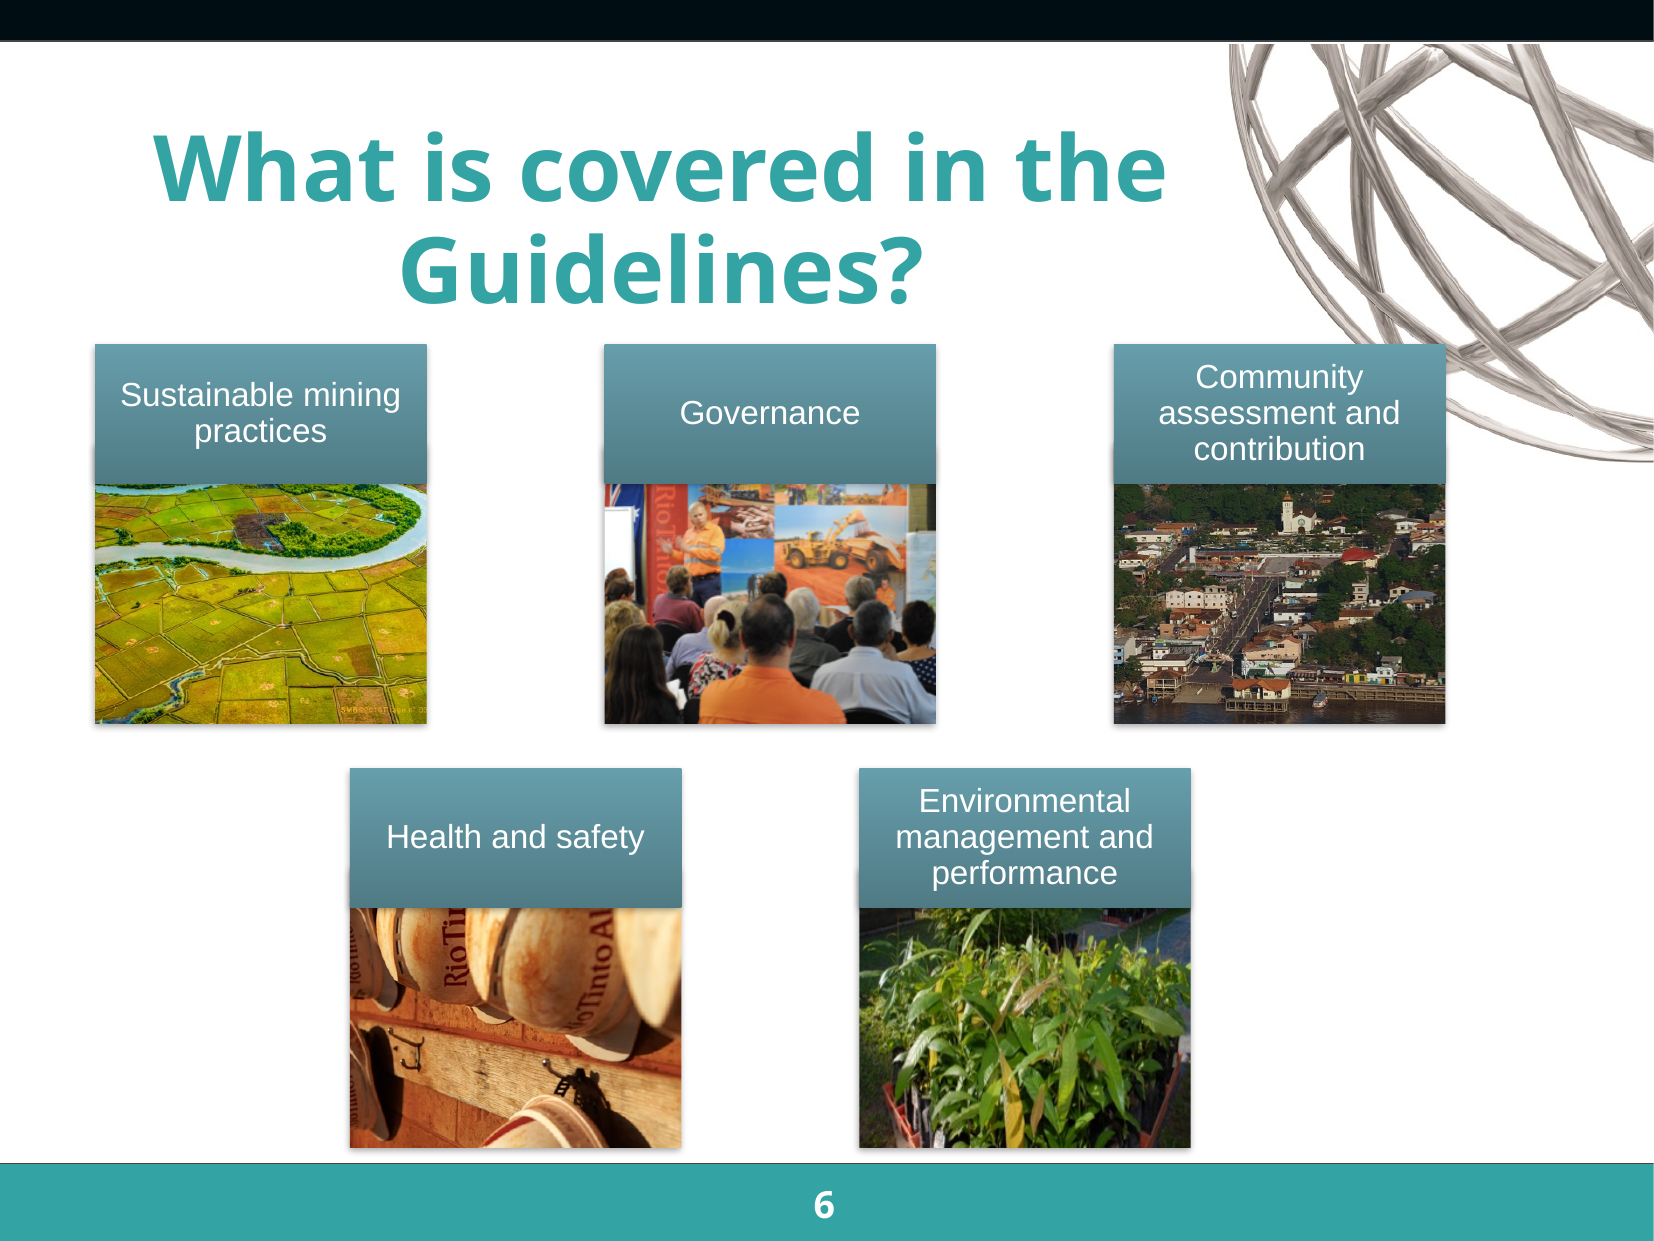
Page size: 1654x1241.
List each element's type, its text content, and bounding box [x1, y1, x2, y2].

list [32, 333, 1622, 1159]
picture [1181, 44, 1654, 495]
title What is covered in the Guidelines? [82, 144, 1241, 299]
